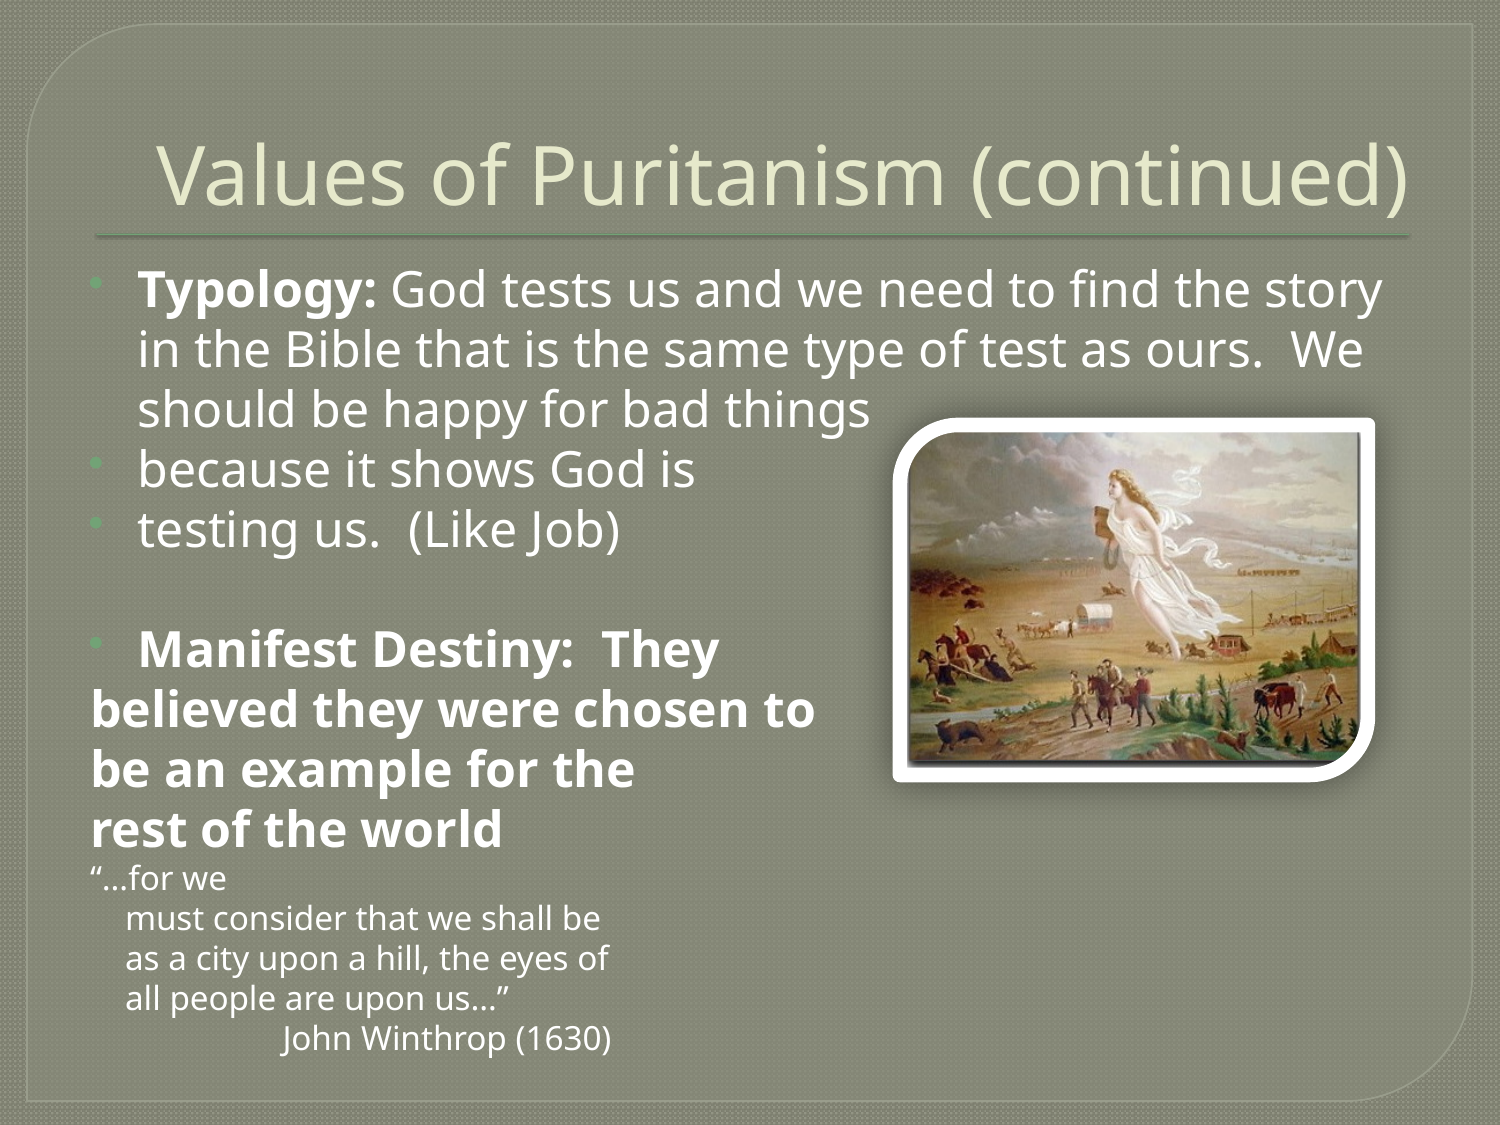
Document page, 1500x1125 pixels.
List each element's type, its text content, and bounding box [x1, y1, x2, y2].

list Typology: God tests us and we need to find the story in the Bible that is the same type of test as ours. We should be happy for bad things because it shows God is testing us. (Like Job) Manifest Destiny: They believed they were chosen to be an example for the rest of the world “…for we must consider that we shall be as a city upon a hill, the eyes of all people are upon us…” John Winthrop (1630) [75, 249, 1425, 1088]
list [899, 424, 1369, 776]
title Values of Puritanism (continued) [75, 41, 1425, 230]
